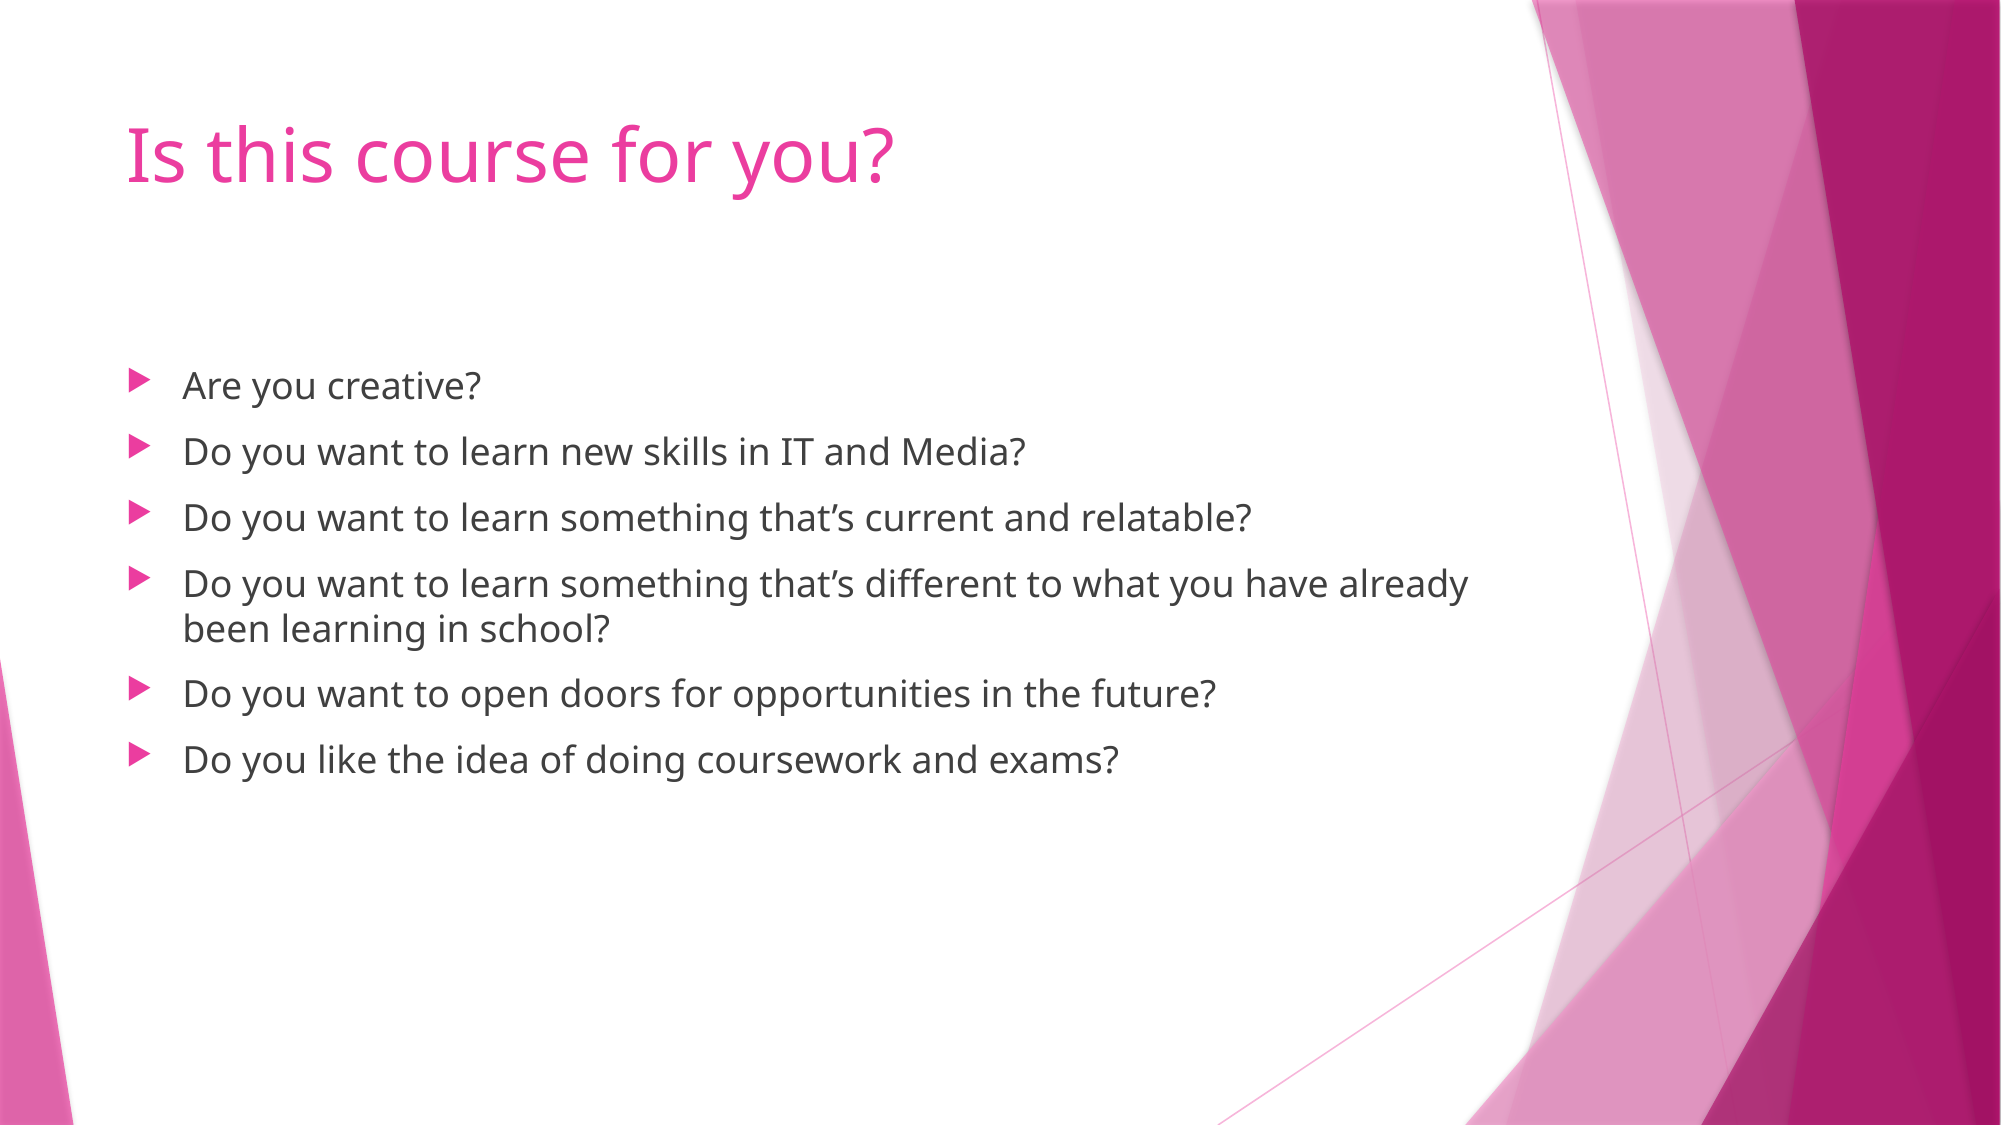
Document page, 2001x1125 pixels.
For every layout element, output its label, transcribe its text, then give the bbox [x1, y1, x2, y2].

title Is this course for you? [111, 99, 1522, 317]
list Are you creative? Do you want to learn new skills in IT and Media? Do you want to learn something that’s current and relatable? Do you want to learn something that’s different to what you have already been learning in school? Do you want to open doors for opportunities in the future? Do you like the idea of doing coursework and exams? [111, 354, 1522, 992]
